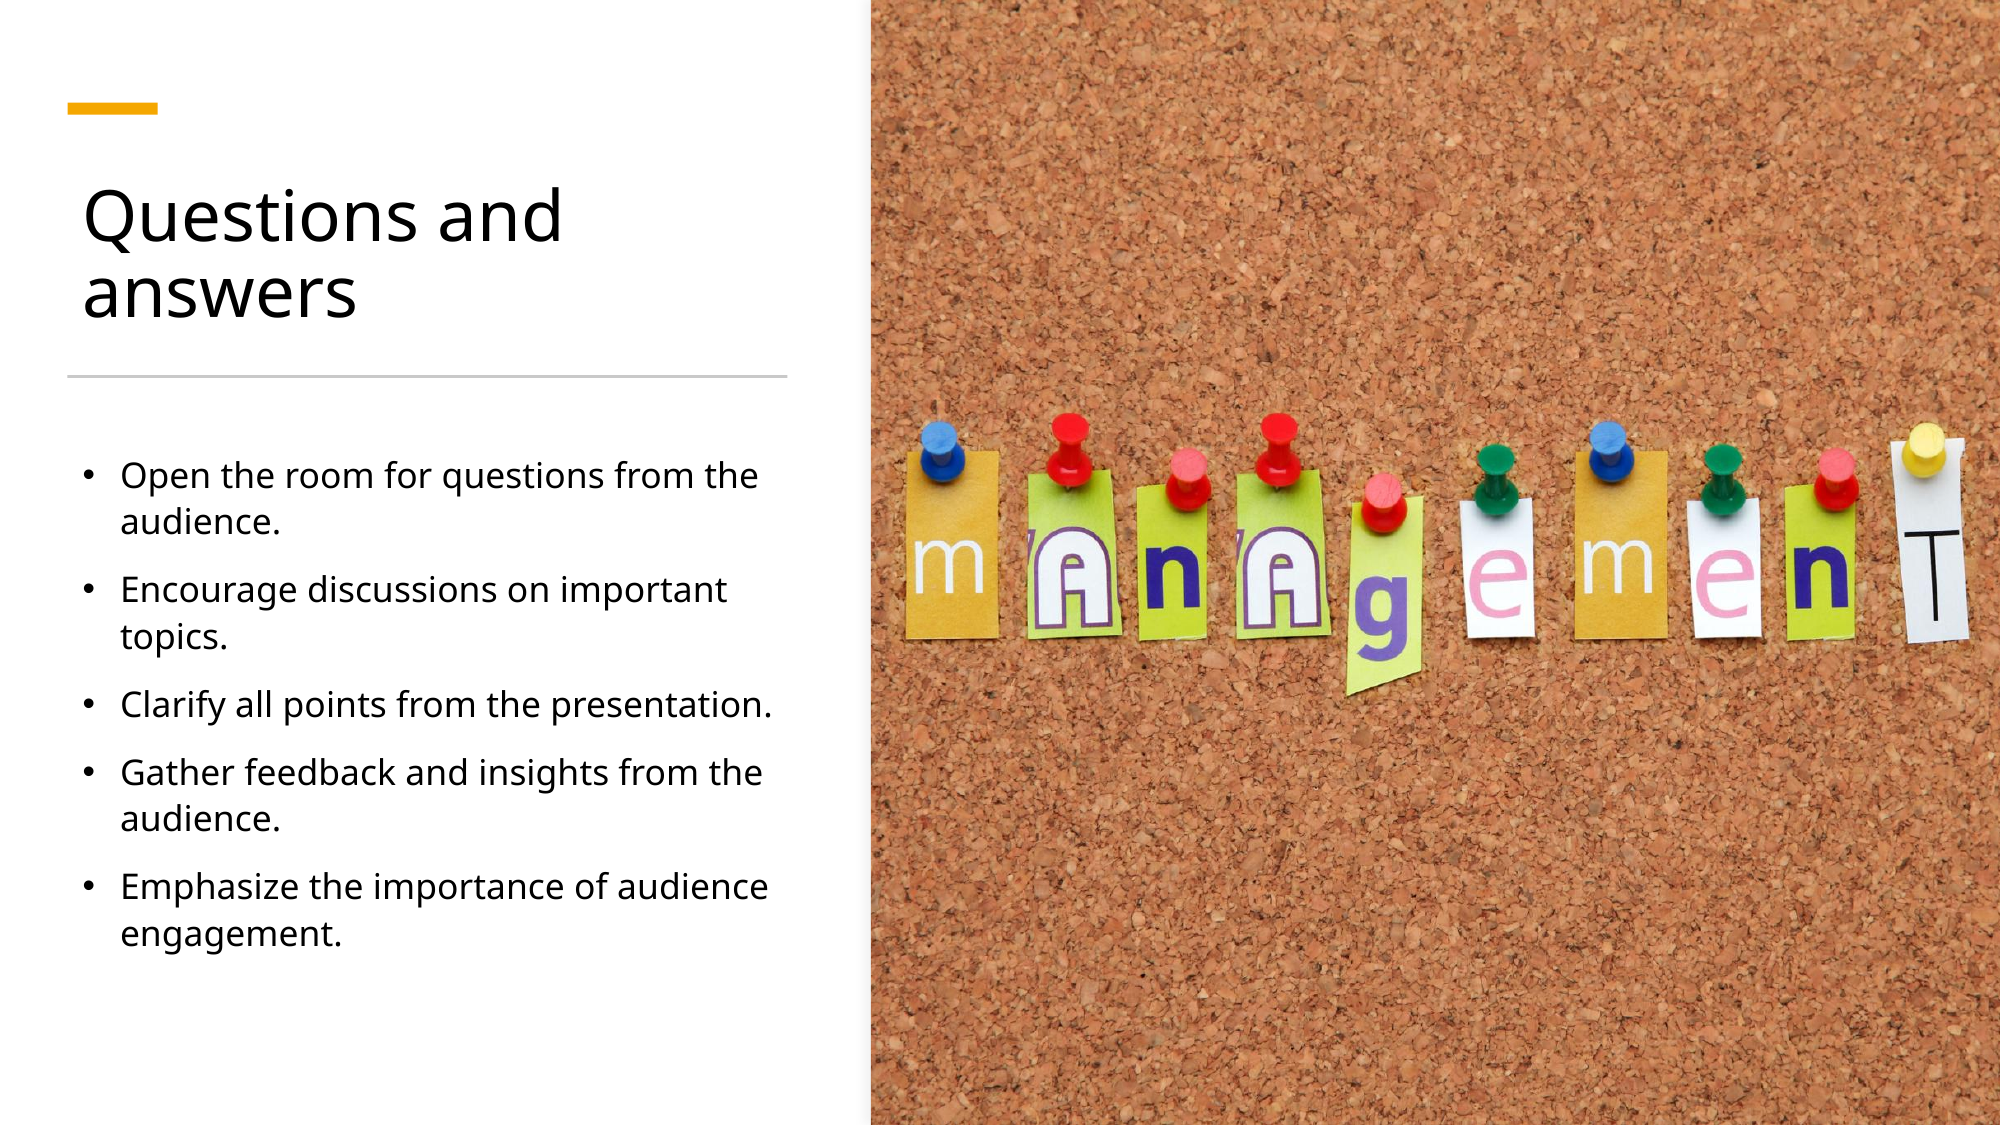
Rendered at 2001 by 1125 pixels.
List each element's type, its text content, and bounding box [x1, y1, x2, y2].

text_box [66, 374, 788, 379]
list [870, 0, 2000, 1125]
list Open the room for questions from the audience. Encourage discussions on important topics. Clarify all points from the presentation. Gather feedback and insights from the audience. Emphasize the importance of audience engagement. [67, 441, 806, 1029]
title Questions and answers [67, 161, 804, 341]
text_box [67, 102, 159, 116]
text_box [0, 0, 862, 1125]
